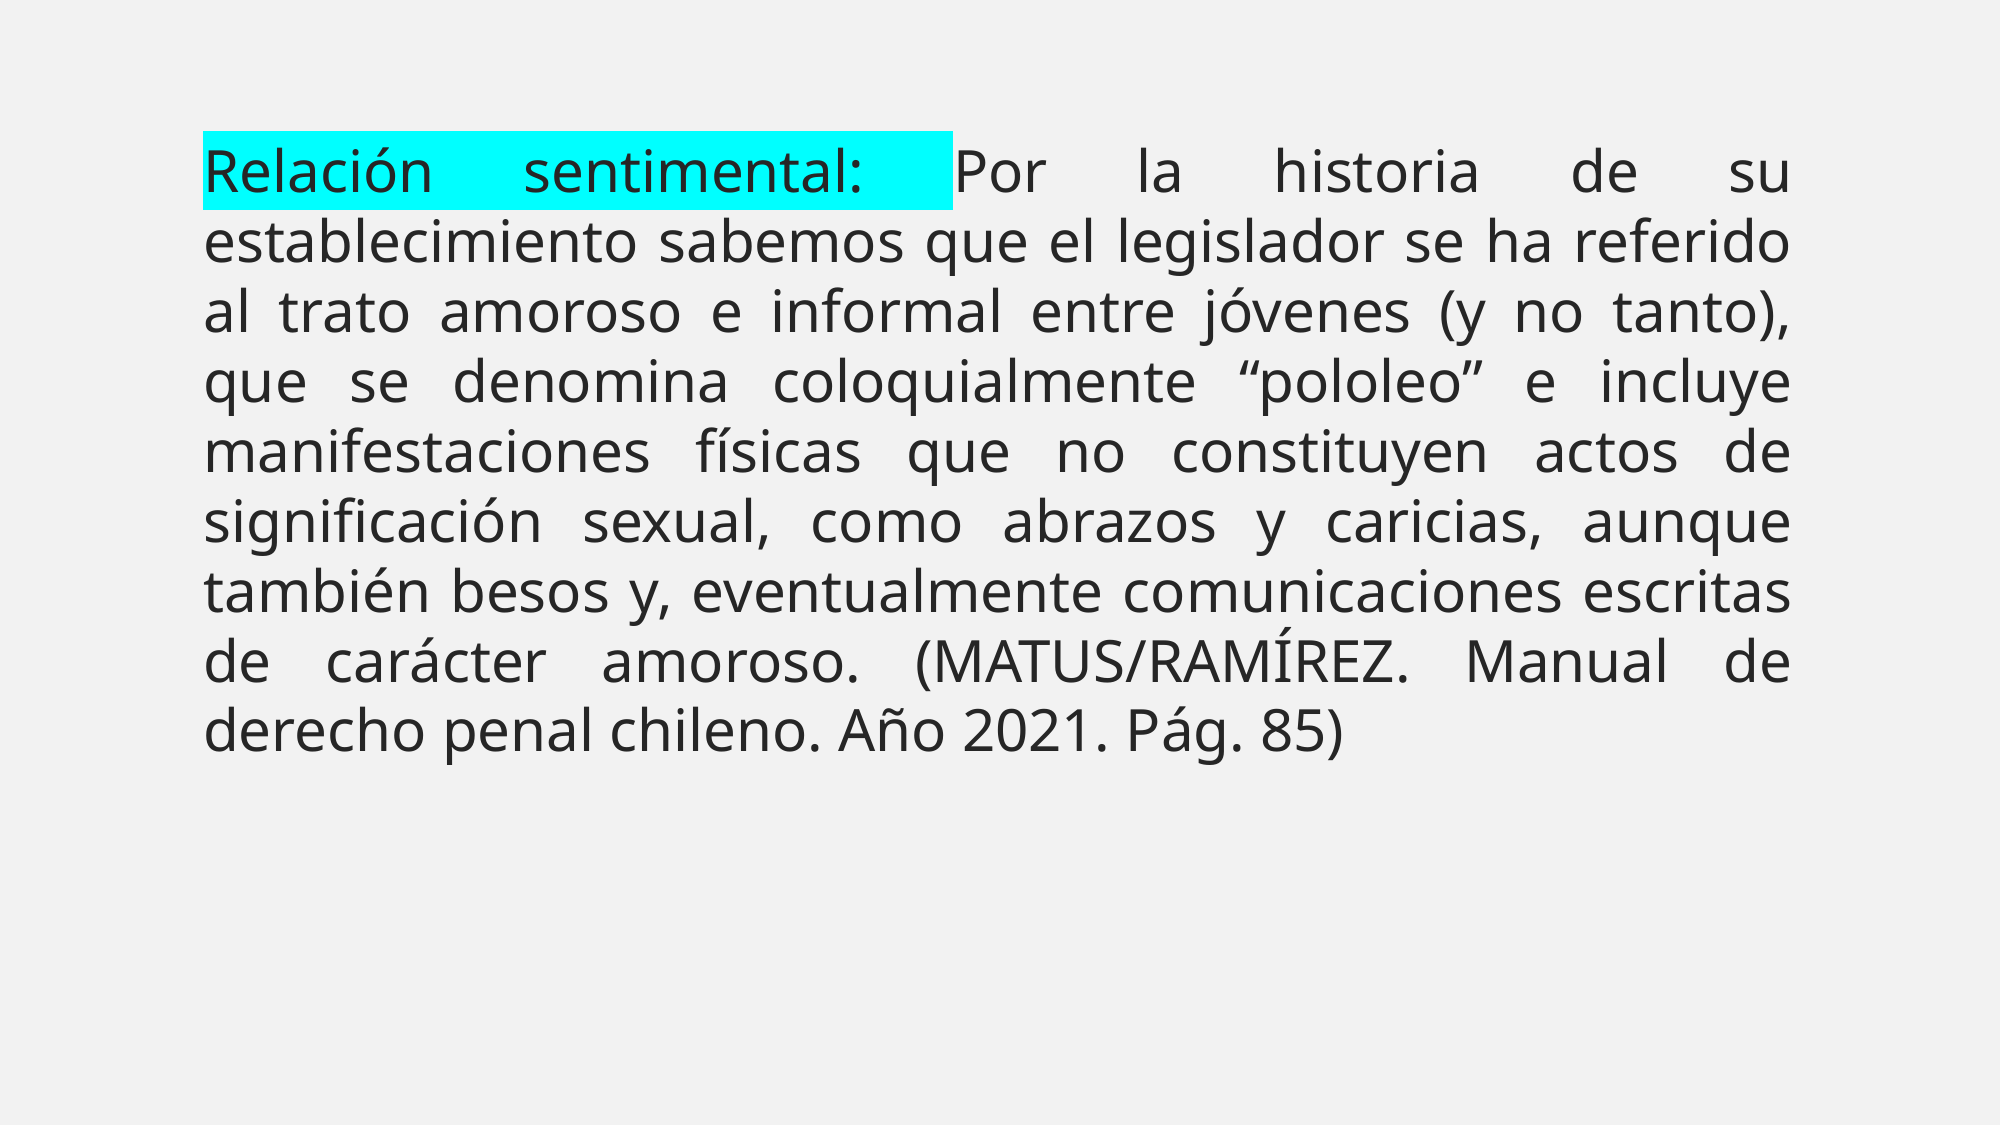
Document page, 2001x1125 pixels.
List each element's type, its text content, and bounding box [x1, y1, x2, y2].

list Relación sentimental: Por la historia de su establecimiento sabemos que el legislador se ha referido al trato amoroso e informal entre jóvenes (y no tanto), que se denomina coloquialmente “pololeo” e incluye manifestaciones físicas que no constituyen actos de significación sexual, como abrazos y caricias, aunque también besos y, eventualmente comunicaciones escritas de carácter amoroso. (MATUS/RAMÍREZ. Manual de derecho penal chileno. Año 2021. Pág. 85) [188, 127, 1808, 975]
